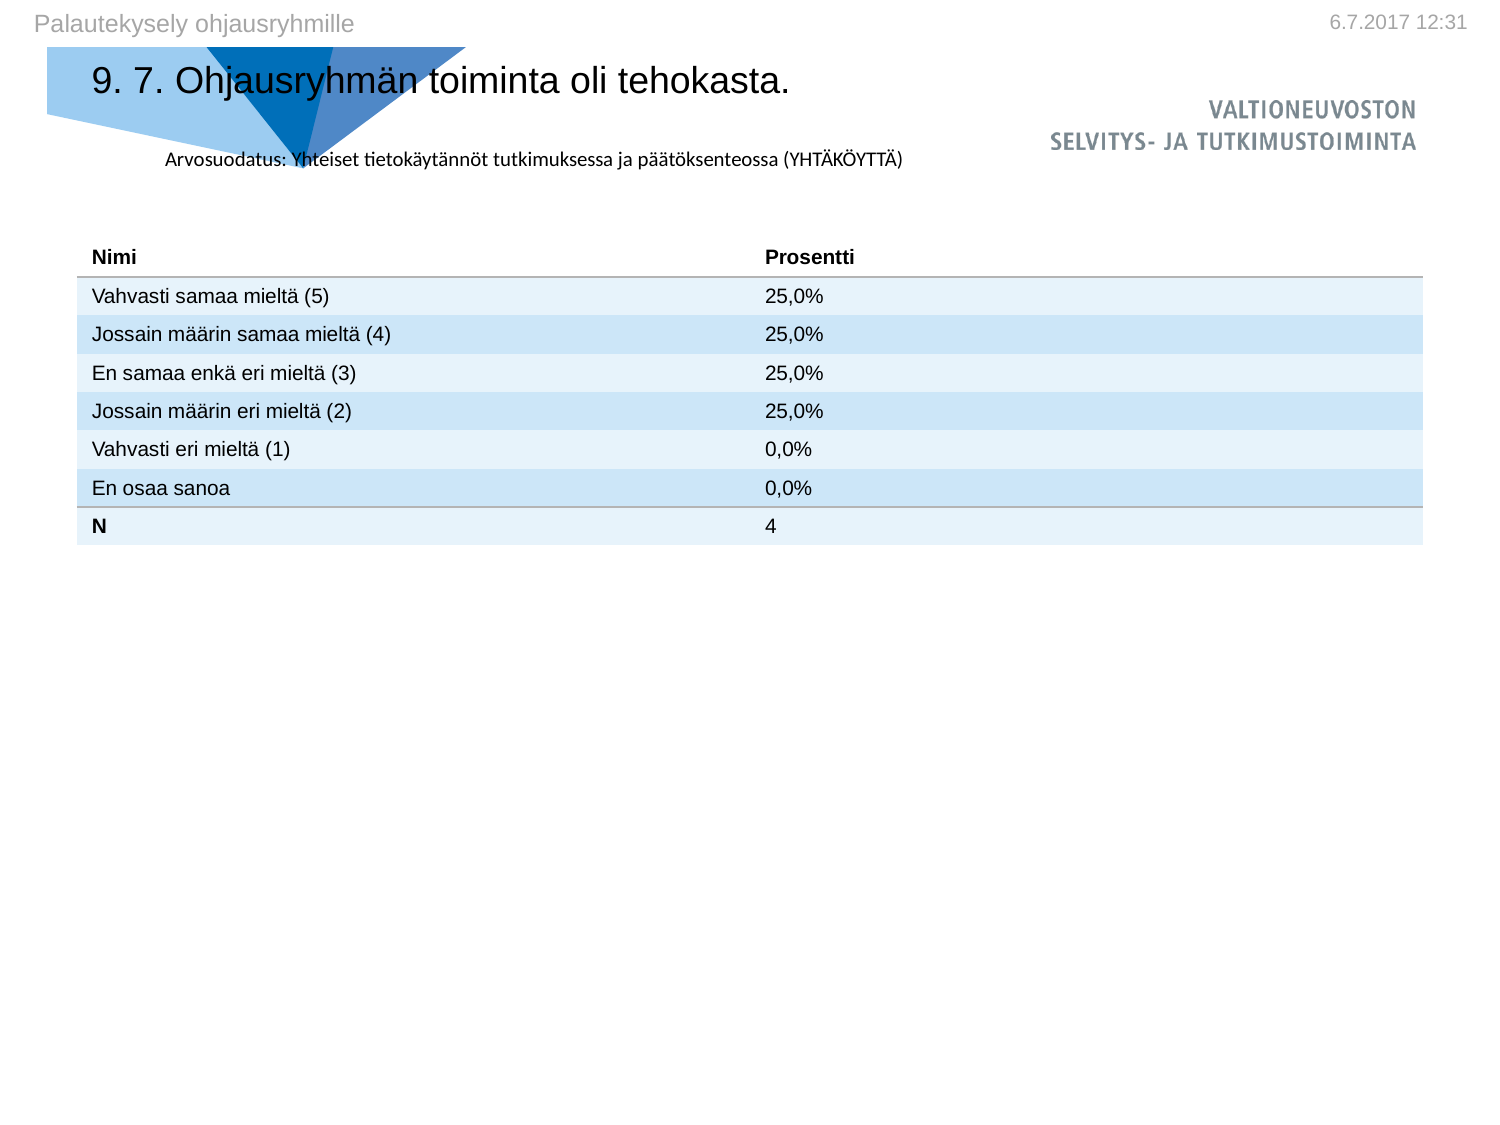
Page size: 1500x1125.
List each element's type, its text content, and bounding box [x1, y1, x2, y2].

table_cell Vahvasti eri mieltä (1) [77, 430, 750, 469]
table_cell 25,0% [750, 392, 1423, 430]
title Arvosuodatus: Yhteiset tietokäytännöt tutkimuksessa ja päätöksenteossa (YHTÄKÖYTTÄ) [148, 123, 1500, 217]
table_cell 25,0% [750, 354, 1423, 392]
table_cell 0,0% [750, 430, 1423, 469]
table_header Nimi [77, 239, 750, 276]
table_header Prosentti [750, 239, 1423, 276]
table_cell Jossain määrin eri mieltä (2) [77, 392, 750, 430]
title 9. 7. Ohjausryhmän toiminta oli tehokasta. [76, 38, 1427, 126]
table_cell 25,0% [750, 278, 1423, 315]
table_cell Jossain määrin samaa mieltä (4) [77, 315, 750, 354]
table_cell En samaa enkä eri mieltä (3) [77, 354, 750, 392]
table_cell En osaa sanoa [77, 469, 750, 506]
list Palautekysely ohjausryhmille [0, 0, 1500, 38]
table_cell Vahvasti samaa mieltä (5) [77, 278, 750, 315]
table_cell N [77, 508, 750, 545]
table_cell 25,0% [750, 315, 1423, 354]
table_cell 0,0% [750, 469, 1423, 506]
table_cell 4 [750, 508, 1423, 545]
